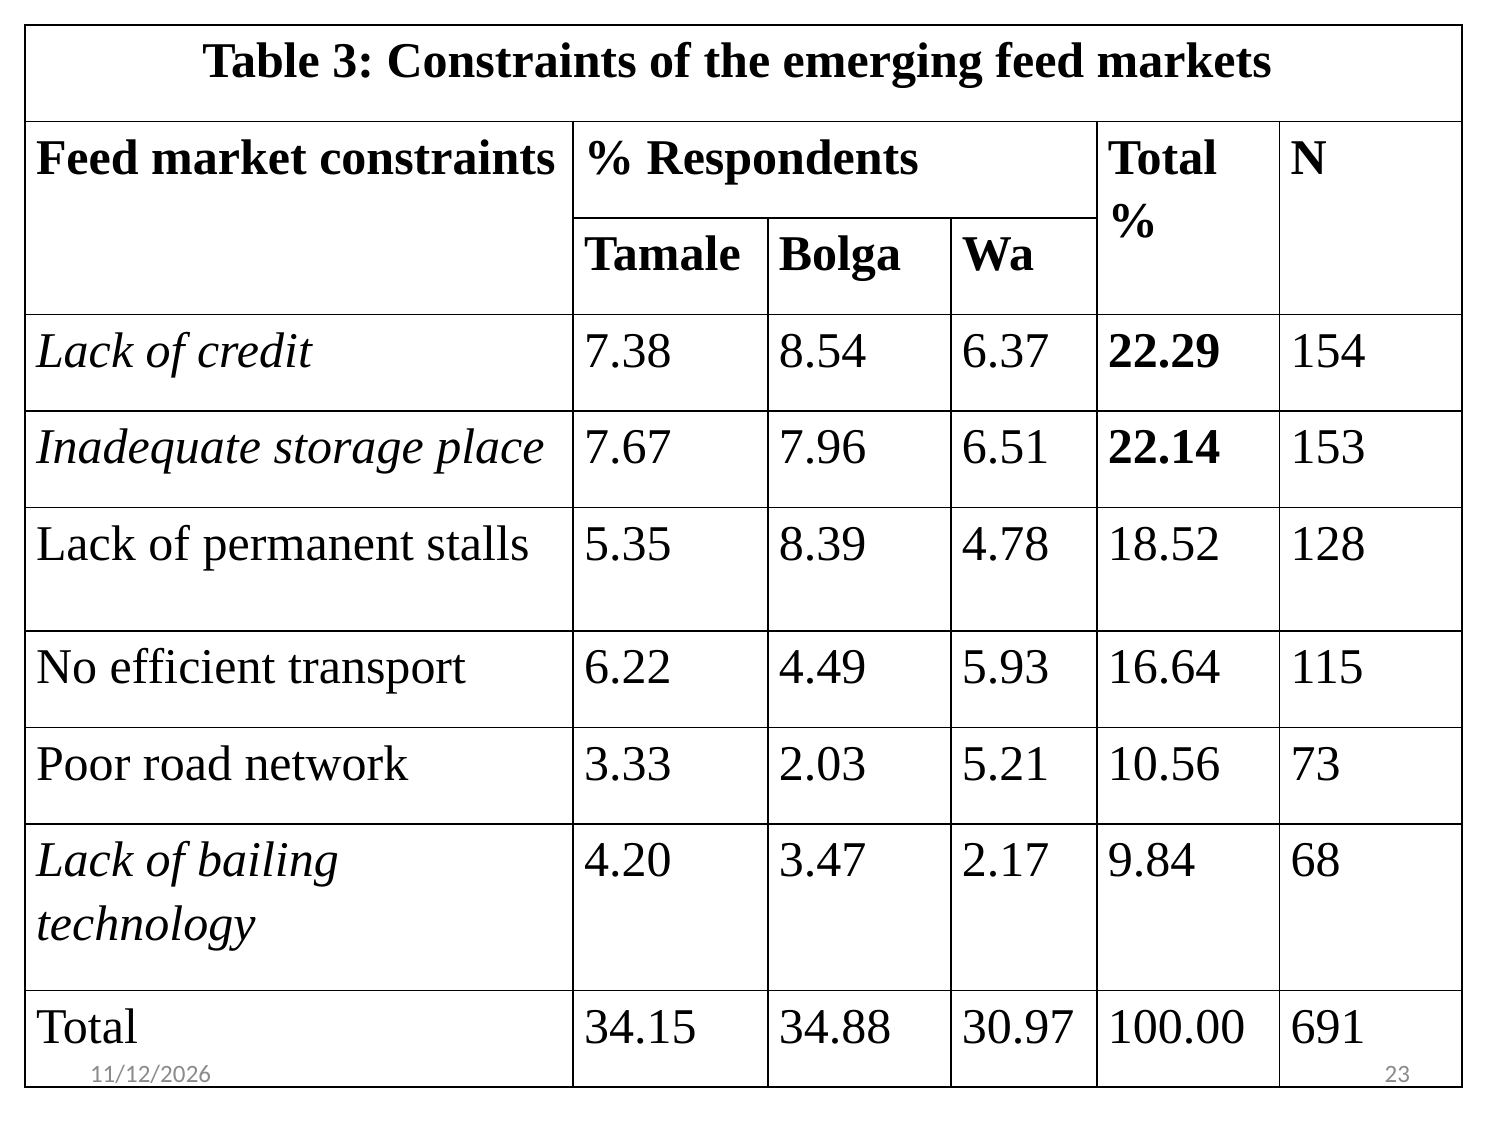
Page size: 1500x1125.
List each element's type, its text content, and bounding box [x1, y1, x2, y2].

table_cell 691 [1280, 991, 1461, 1086]
table_cell 128 [1280, 508, 1461, 630]
table_cell 4.49 [769, 632, 950, 727]
table_cell Total % [1098, 122, 1279, 314]
table_cell 16.64 [1098, 632, 1279, 727]
table_cell 73 [1280, 728, 1461, 823]
table_cell 2.17 [952, 825, 1096, 990]
slide_number 23 [1074, 1042, 1425, 1103]
table_cell 6.37 [952, 315, 1096, 410]
table_cell 8.39 [769, 508, 950, 630]
table_cell 10.56 [1098, 728, 1279, 823]
table_cell 68 [1280, 825, 1461, 990]
table_cell Lack of permanent stalls [26, 508, 572, 630]
table_cell 34.88 [769, 991, 950, 1086]
table_cell 18.52 [1098, 508, 1279, 630]
table_cell 2.03 [769, 728, 950, 823]
table_cell Bolga [769, 219, 950, 314]
table_cell 7.96 [769, 412, 950, 507]
table_cell Inadequate storage place [26, 412, 572, 507]
table_cell 153 [1280, 412, 1461, 507]
table_header Table 3: Constraints of the emerging feed markets [26, 26, 1461, 121]
table_cell 6.51 [952, 412, 1096, 507]
table_cell Poor road network [26, 728, 572, 823]
table_cell 3.33 [574, 728, 767, 823]
table_cell No efficient transport [26, 632, 572, 727]
table_cell 154 [1280, 315, 1461, 410]
table_cell 5.93 [952, 632, 1096, 727]
table_cell 9.84 [1098, 825, 1279, 990]
table_cell 7.38 [574, 315, 767, 410]
table_cell 22.29 [1098, 315, 1279, 410]
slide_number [75, 1042, 425, 1103]
table_cell Lack of credit [26, 315, 572, 410]
table_cell 22.14 [1098, 412, 1279, 507]
table_cell 115 [1280, 632, 1461, 727]
table_cell 3.47 [769, 825, 950, 990]
table_cell 30.97 [952, 991, 1096, 1086]
table_cell N [1280, 122, 1461, 314]
table_cell 4.20 [574, 825, 767, 990]
table_cell 5.35 [574, 508, 767, 630]
table_cell Wa [952, 219, 1096, 314]
table_cell Lack of bailing technology [26, 825, 572, 990]
table_cell 6.22 [574, 632, 767, 727]
table_cell 7.67 [574, 412, 767, 507]
table_cell 34.15 [574, 991, 767, 1086]
table_cell % Respondents [574, 122, 1096, 217]
table_cell Tamale [574, 219, 767, 314]
table_cell 100.00 [1098, 991, 1279, 1042]
table_cell Total [26, 991, 572, 1086]
table_cell 5.21 [952, 728, 1096, 823]
table_cell Feed market constraints [26, 122, 572, 314]
table_cell 8.54 [769, 315, 950, 410]
table_cell 4.78 [952, 508, 1096, 630]
